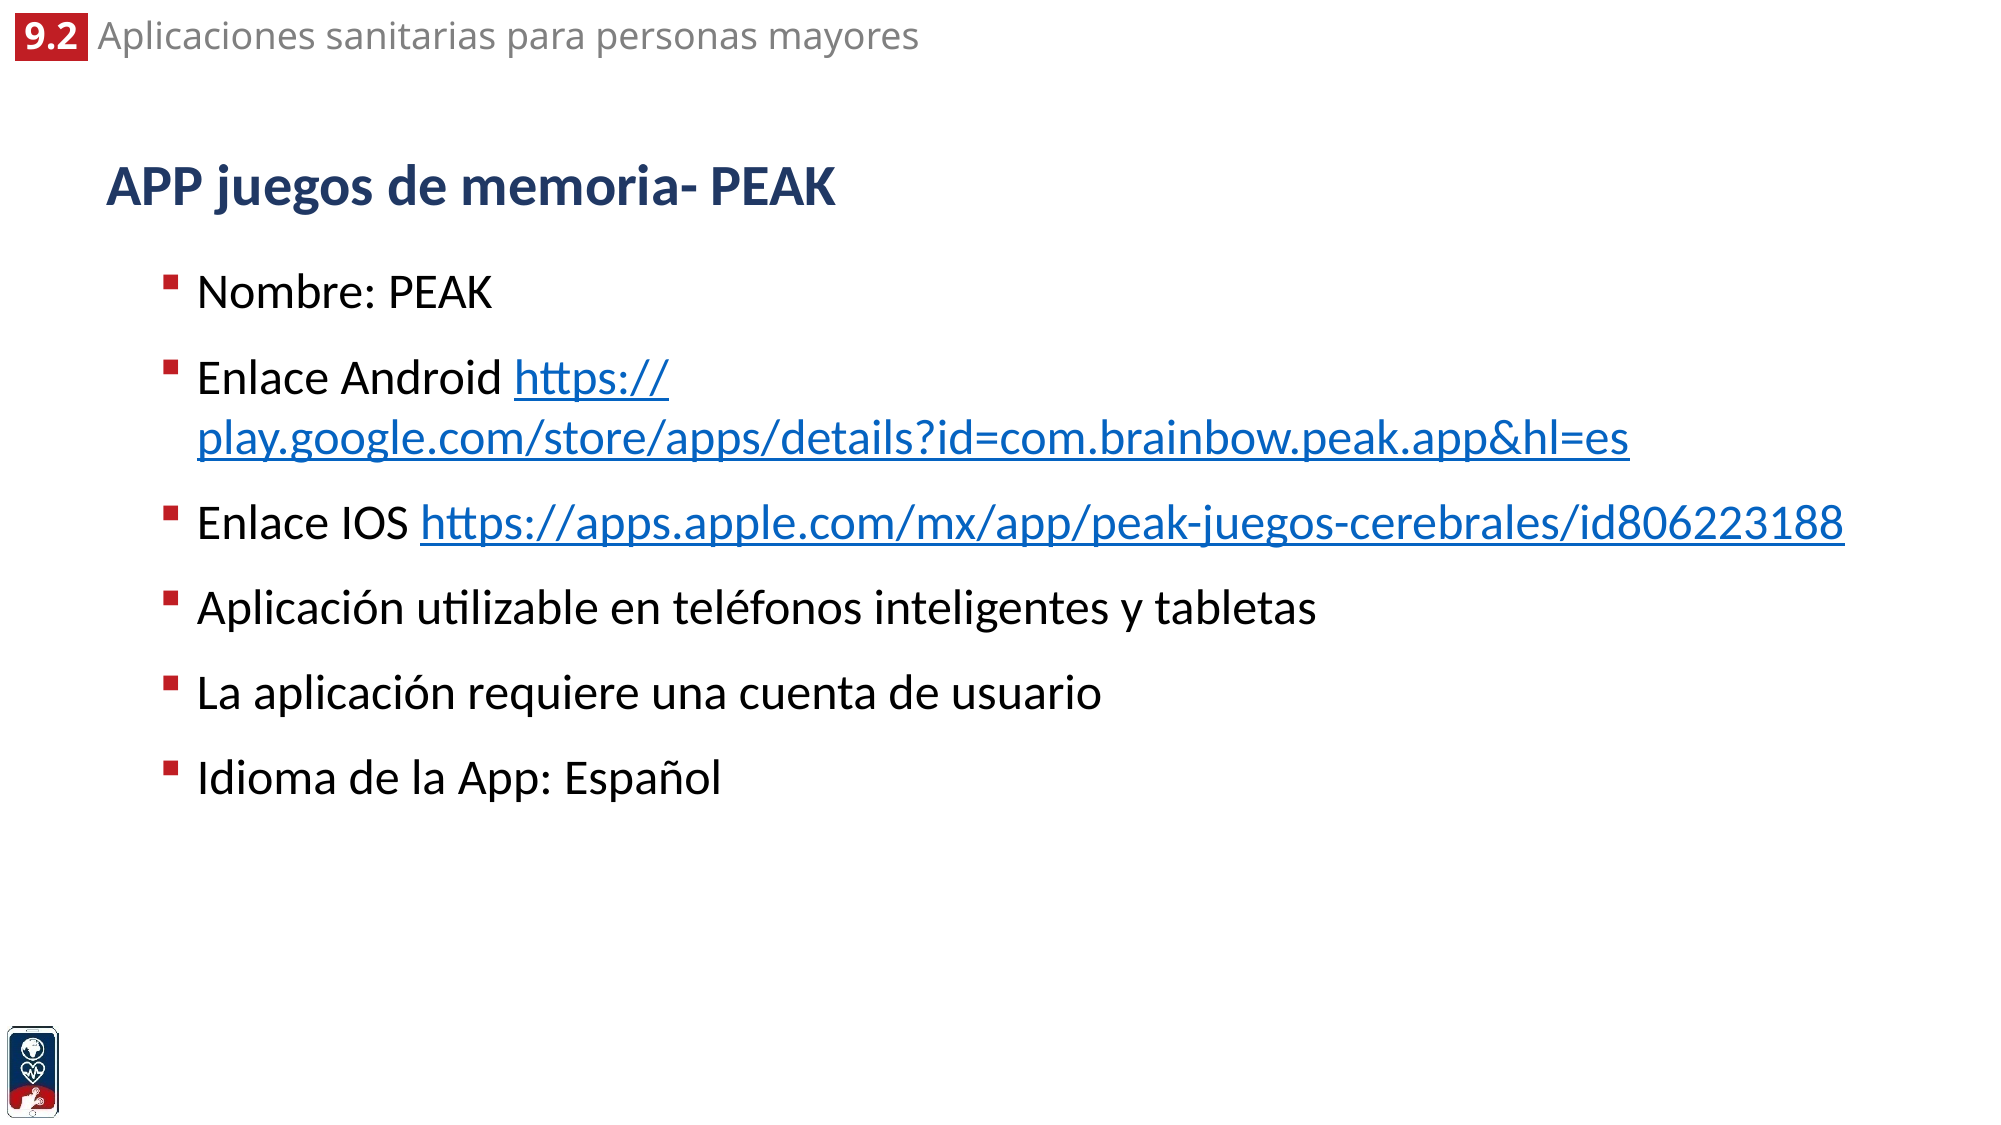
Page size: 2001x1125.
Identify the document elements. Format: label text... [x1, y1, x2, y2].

text_box APP juegos de memoria- PEAK [91, 137, 1906, 237]
picture [7, 1026, 59, 1118]
list Nombre: PEAK Enlace Android https://play.google.com/store/apps/details?id=com.brainbow.peak.app&hl=es Enlace IOS https://apps.apple.com/mx/app/peak-juegos-cerebrales/id806223188 Aplicación utilizable en teléfonos inteligentes y tabletas La aplicación requiere una cuenta de usuario Idioma de la App: Español [144, 251, 2000, 1055]
